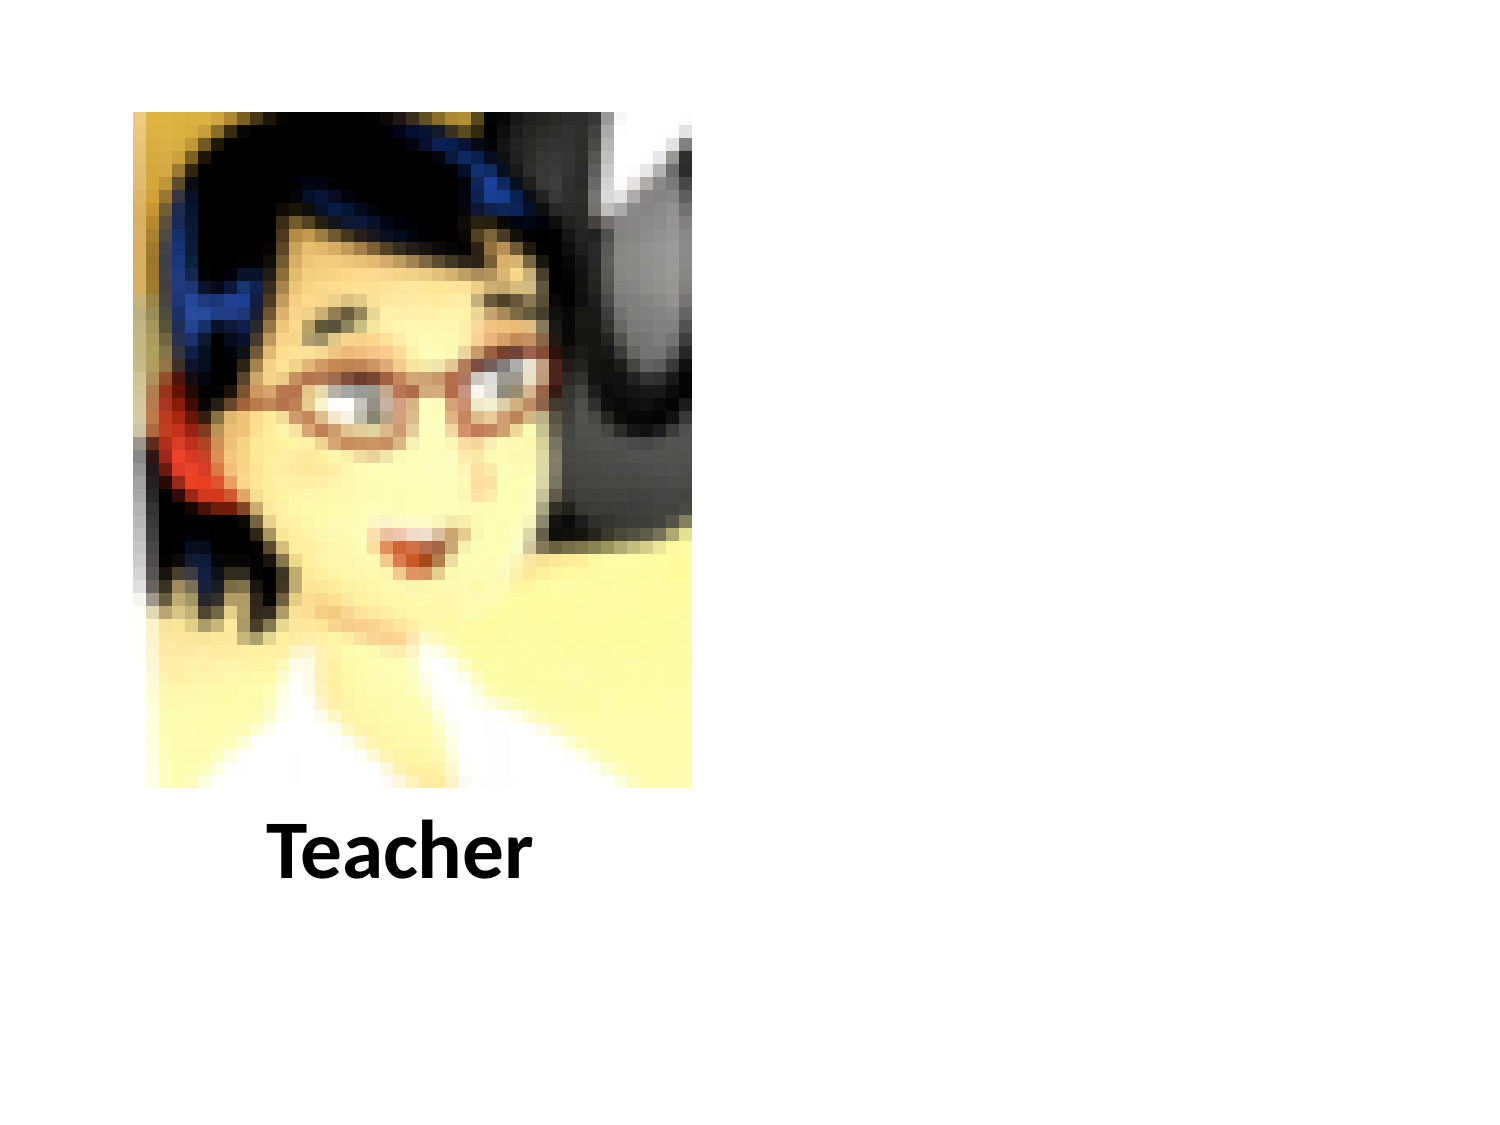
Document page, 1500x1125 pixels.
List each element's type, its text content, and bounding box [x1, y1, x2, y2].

picture [133, 99, 705, 789]
text_box Teacher [251, 798, 550, 903]
